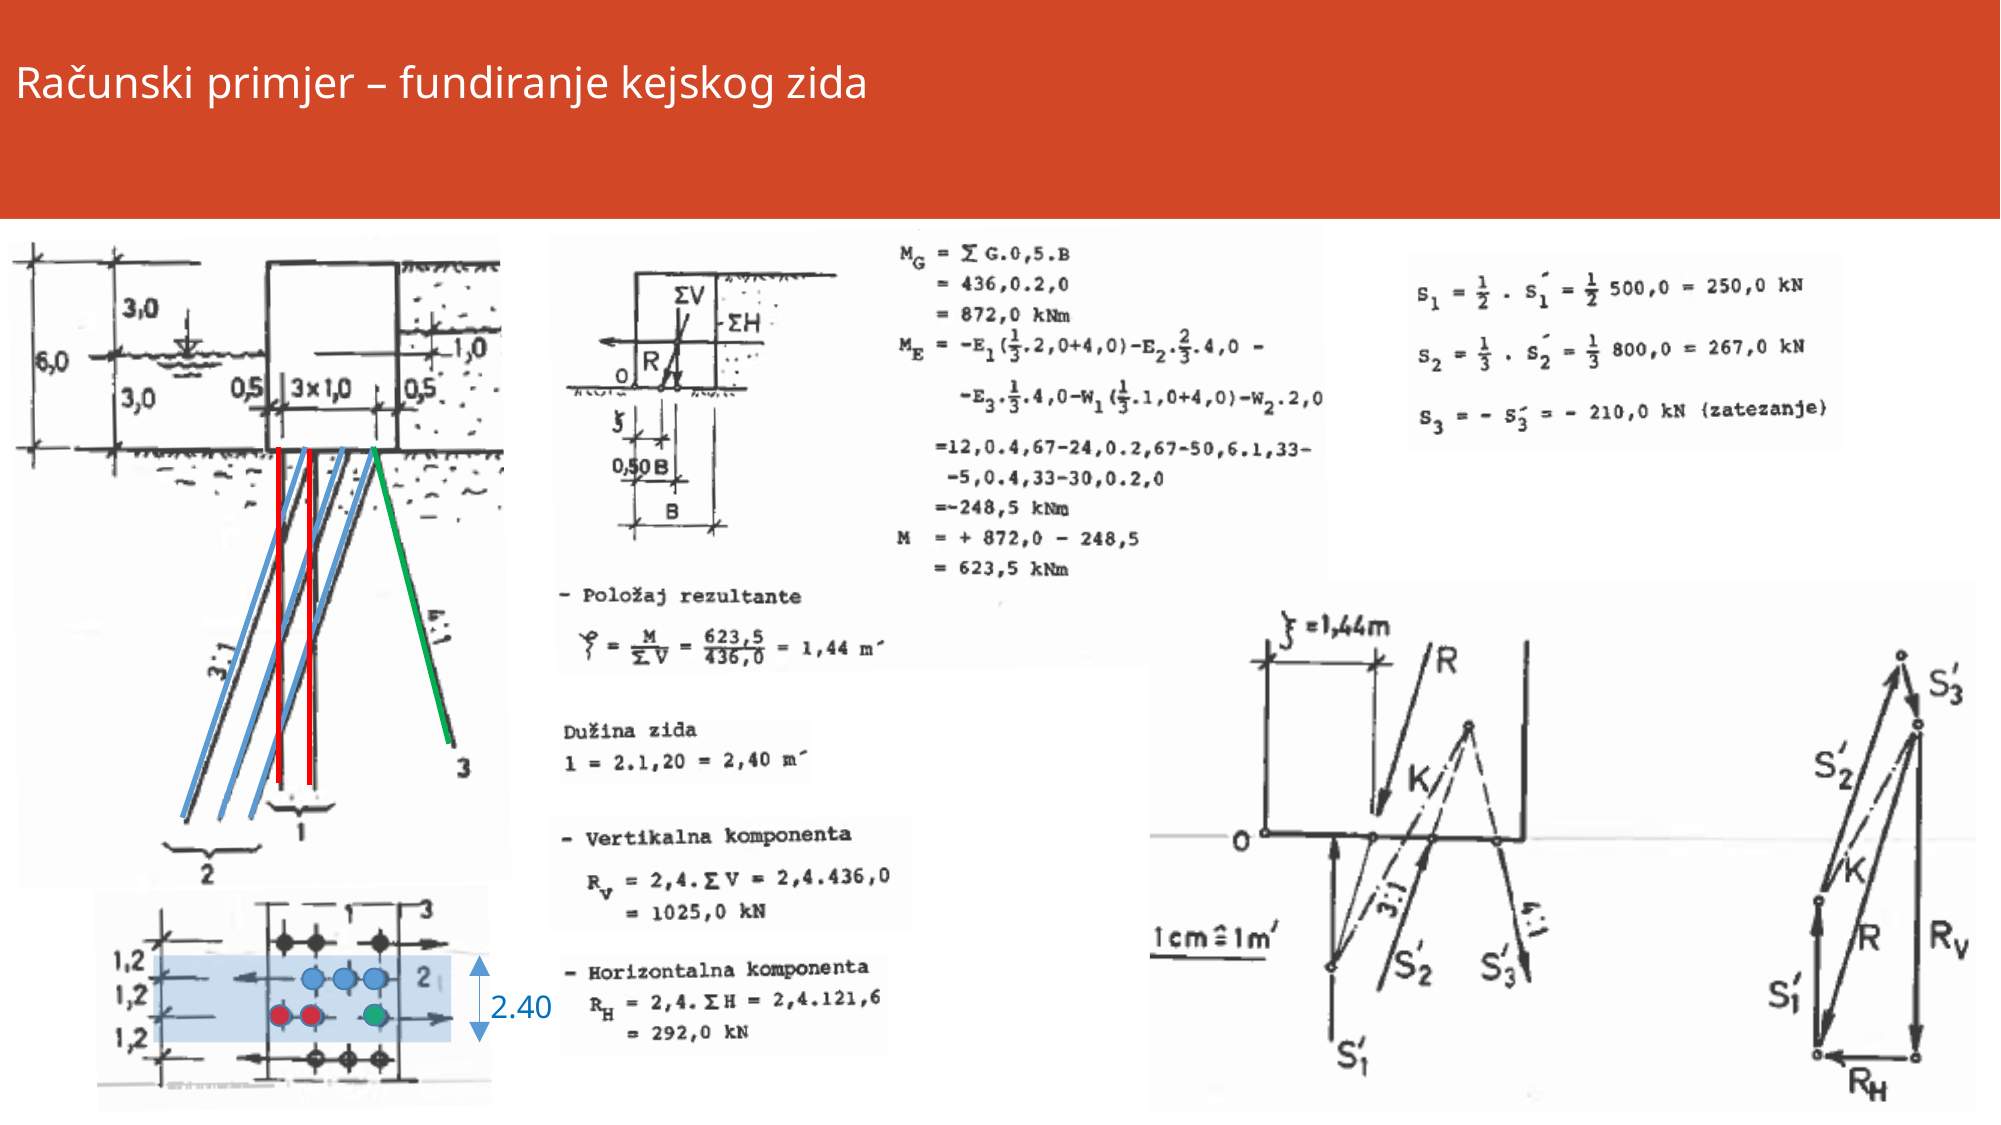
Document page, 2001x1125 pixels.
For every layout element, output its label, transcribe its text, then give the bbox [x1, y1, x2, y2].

picture [552, 228, 1977, 1112]
picture [548, 817, 913, 931]
picture [95, 888, 491, 1109]
picture [13, 237, 506, 885]
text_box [373, 446, 449, 744]
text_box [182, 446, 219, 818]
picture [560, 719, 811, 784]
text_box 2.40 [491, 960, 560, 1032]
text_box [219, 446, 250, 818]
title Računski primjer – fundiranje kejskog zida [0, 11, 947, 115]
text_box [250, 446, 374, 818]
picture [1408, 253, 1843, 451]
picture [560, 955, 888, 1055]
